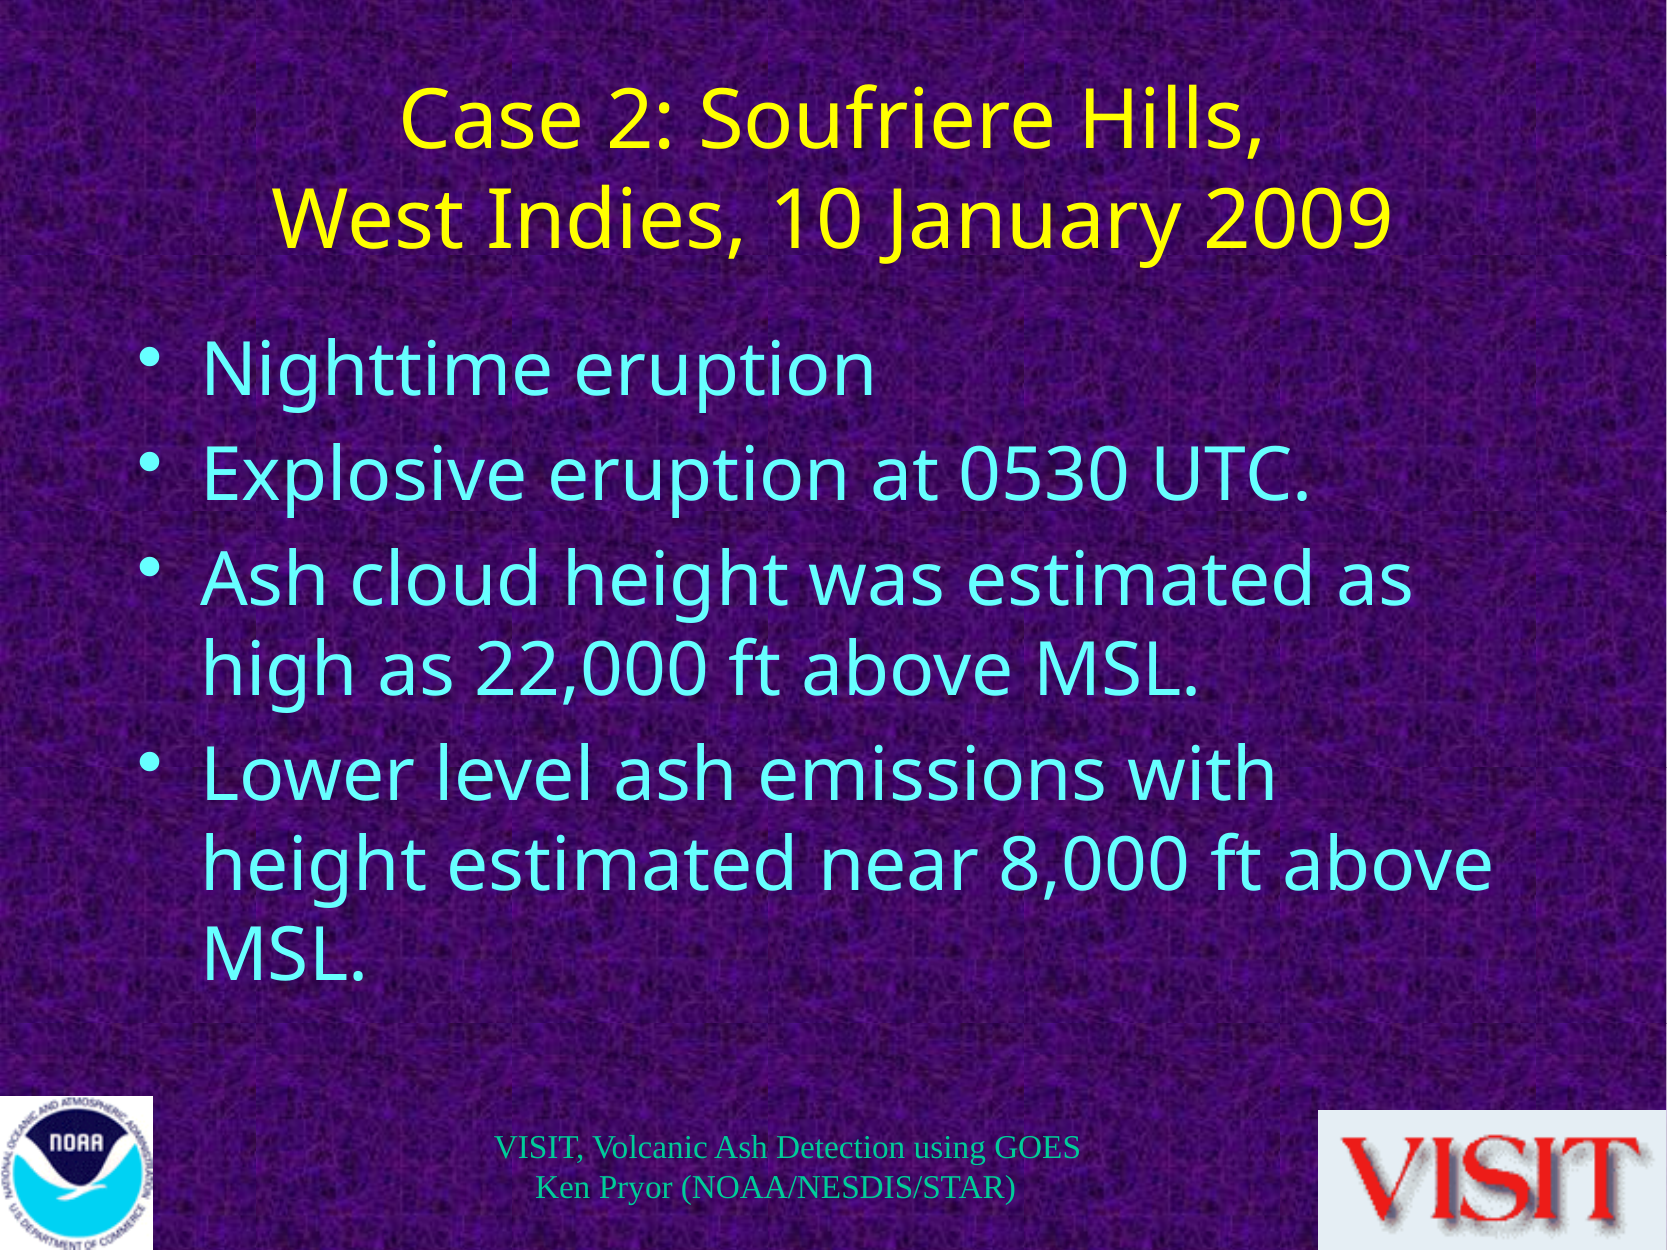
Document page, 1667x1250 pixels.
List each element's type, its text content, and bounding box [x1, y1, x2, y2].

picture [0, 0, 1667, 1250]
title Case 2: Soufriere Hills, West Indies, 10 January 2009 [124, 110, 1542, 320]
list Nighttime eruption Explosive eruption at 0530 UTC. Ash cloud height was estimated as high as 22,000 ft above MSL. Lower level ash emissions with height estimated near 8,000 ft above MSL. [120, 311, 1538, 1063]
